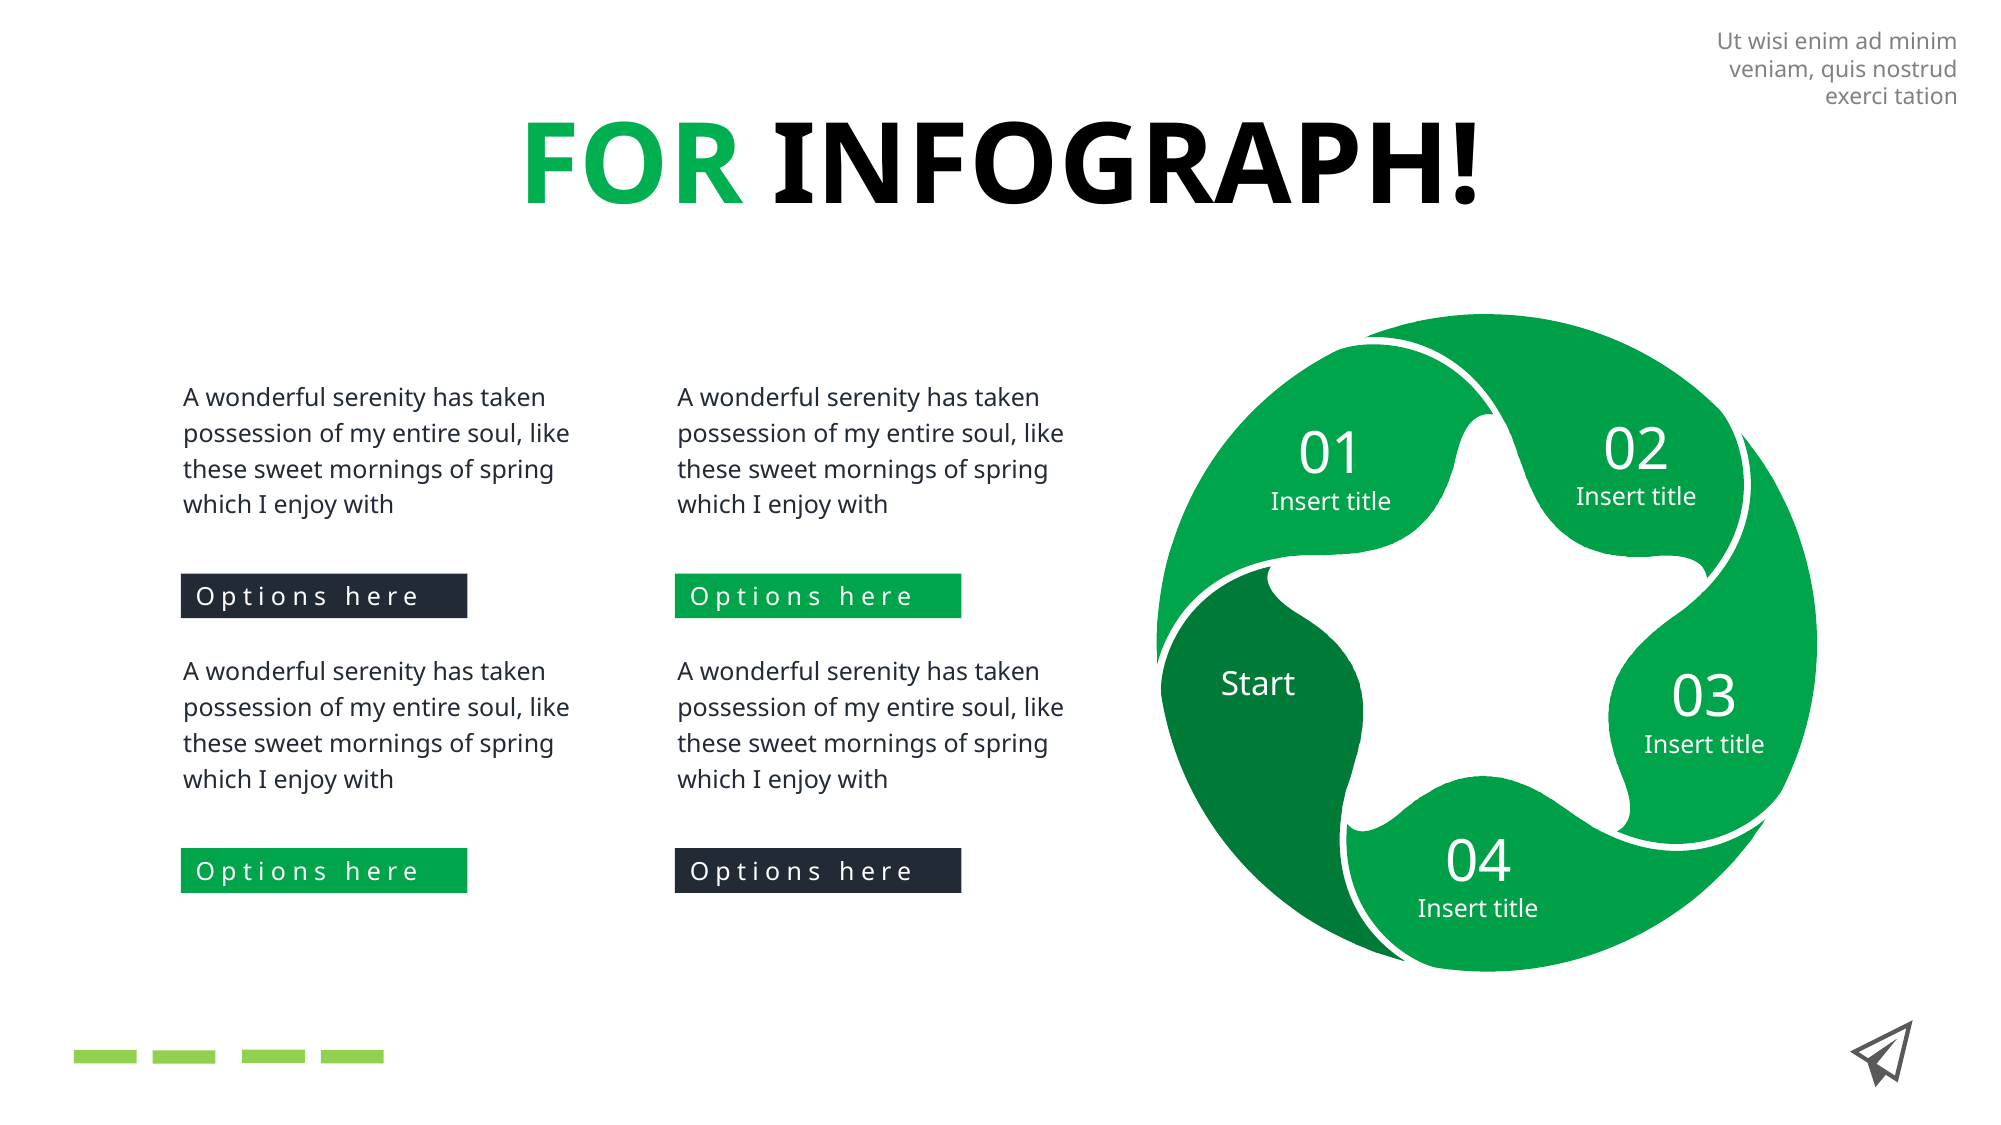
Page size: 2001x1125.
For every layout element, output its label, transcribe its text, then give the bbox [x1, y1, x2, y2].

text_box Options here [180, 573, 468, 619]
text_box A wonderful serenity has taken possession of my entire soul, like these sweet mornings of spring which I enjoy with [662, 367, 1093, 527]
text_box [152, 1049, 216, 1065]
text_box Options here [180, 848, 468, 893]
text_box Options here [674, 573, 962, 619]
text_box [241, 1049, 306, 1064]
text_box A wonderful serenity has taken possession of my entire soul, like these sweet mornings of spring which I enjoy with [168, 367, 599, 527]
text_box FOR INFOGRAPH! [466, 83, 1533, 233]
text_box [73, 1049, 138, 1064]
text_box Ut wisi enim ad minim veniam, quis nostrud exerci tation [1664, 19, 1973, 117]
text_box Options here [674, 848, 962, 893]
text_box A wonderful serenity has taken possession of my entire soul, like these sweet mornings of spring which I enjoy with [662, 642, 1093, 801]
text_box [320, 1049, 385, 1064]
text_box [1850, 1020, 1913, 1088]
text_box A wonderful serenity has taken possession of my entire soul, like these sweet mornings of spring which I enjoy with [168, 642, 599, 801]
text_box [1156, 314, 1828, 982]
